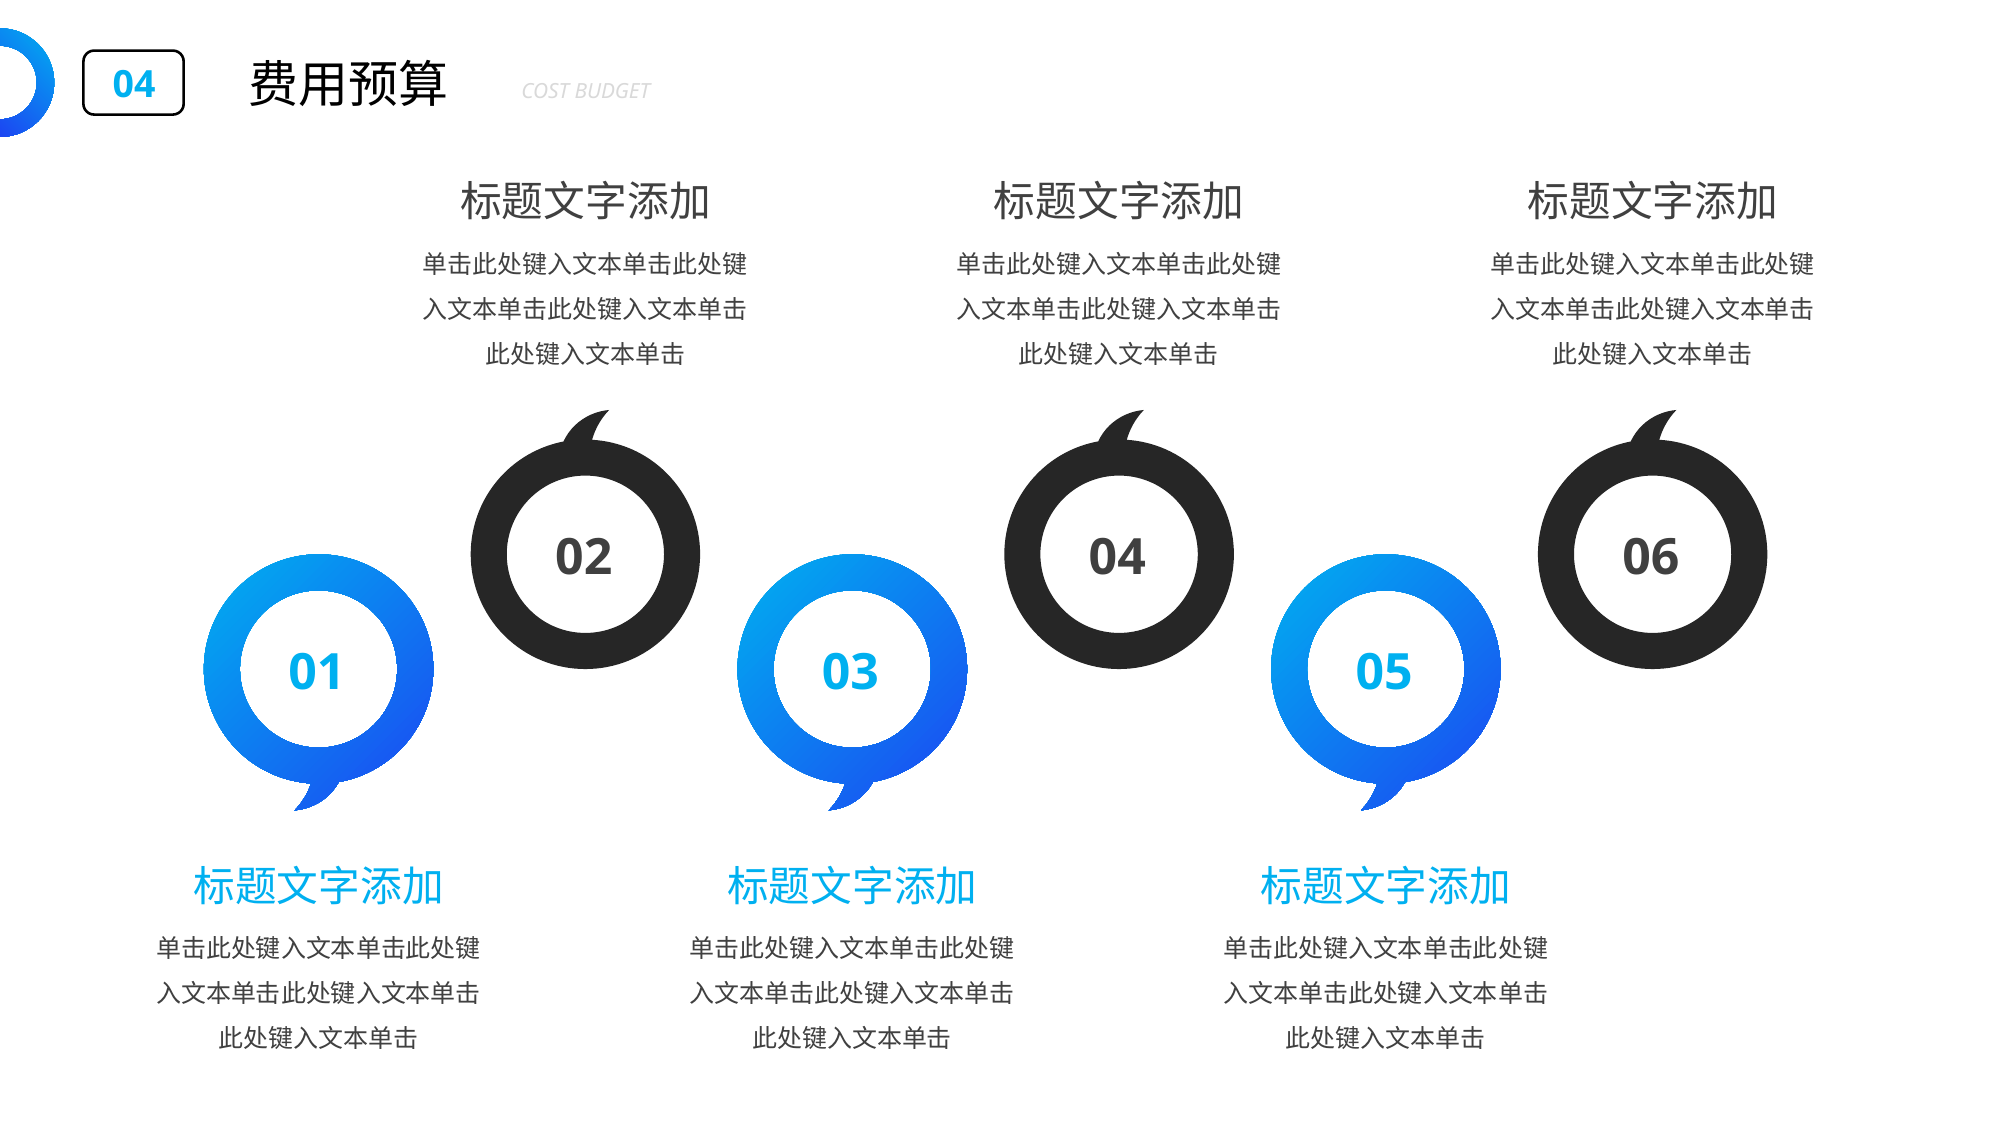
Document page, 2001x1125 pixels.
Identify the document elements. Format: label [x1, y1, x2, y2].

text_box [1200, 554, 1572, 1058]
text_box [400, 167, 771, 670]
text_box [933, 167, 1305, 670]
text_box [0, 27, 56, 138]
text_box [133, 554, 504, 1058]
text_box [83, 44, 801, 121]
text_box [1467, 167, 1838, 670]
text_box [666, 554, 1038, 1058]
